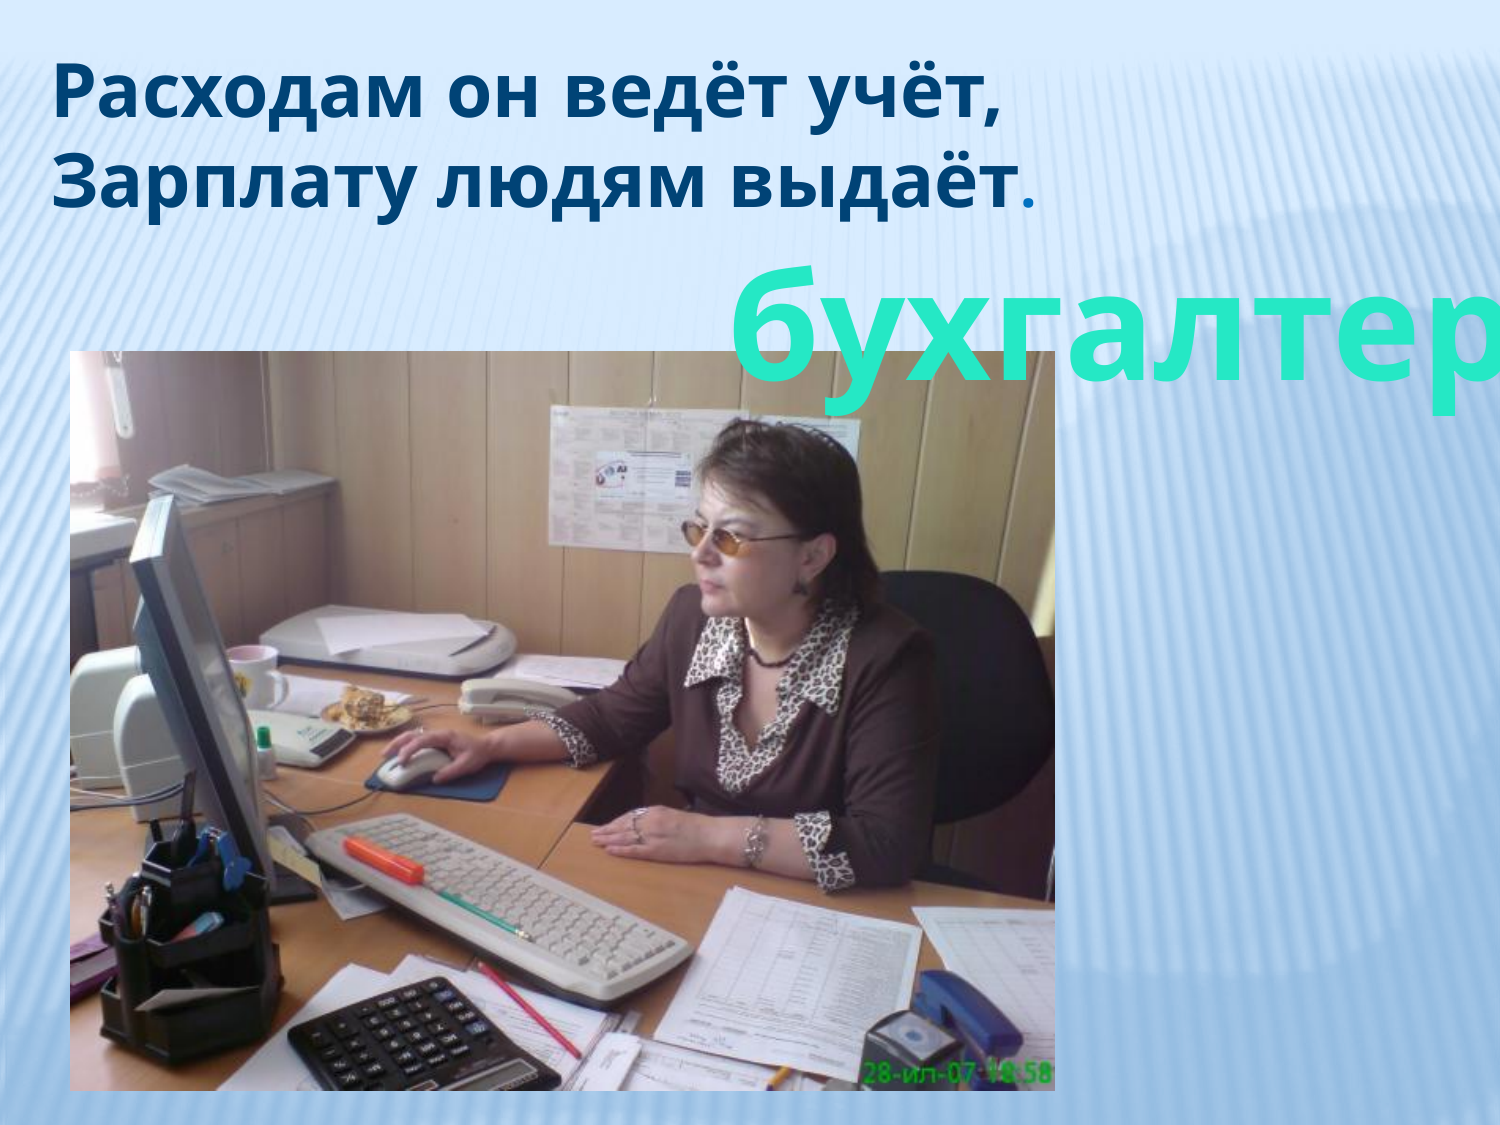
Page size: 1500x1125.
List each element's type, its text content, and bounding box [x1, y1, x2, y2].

picture [70, 351, 1055, 1091]
text_box бухгалтер [712, 222, 1500, 418]
text_box Расходам он ведёт учёт, Зарплату людям выдаёт. [35, 35, 1289, 230]
